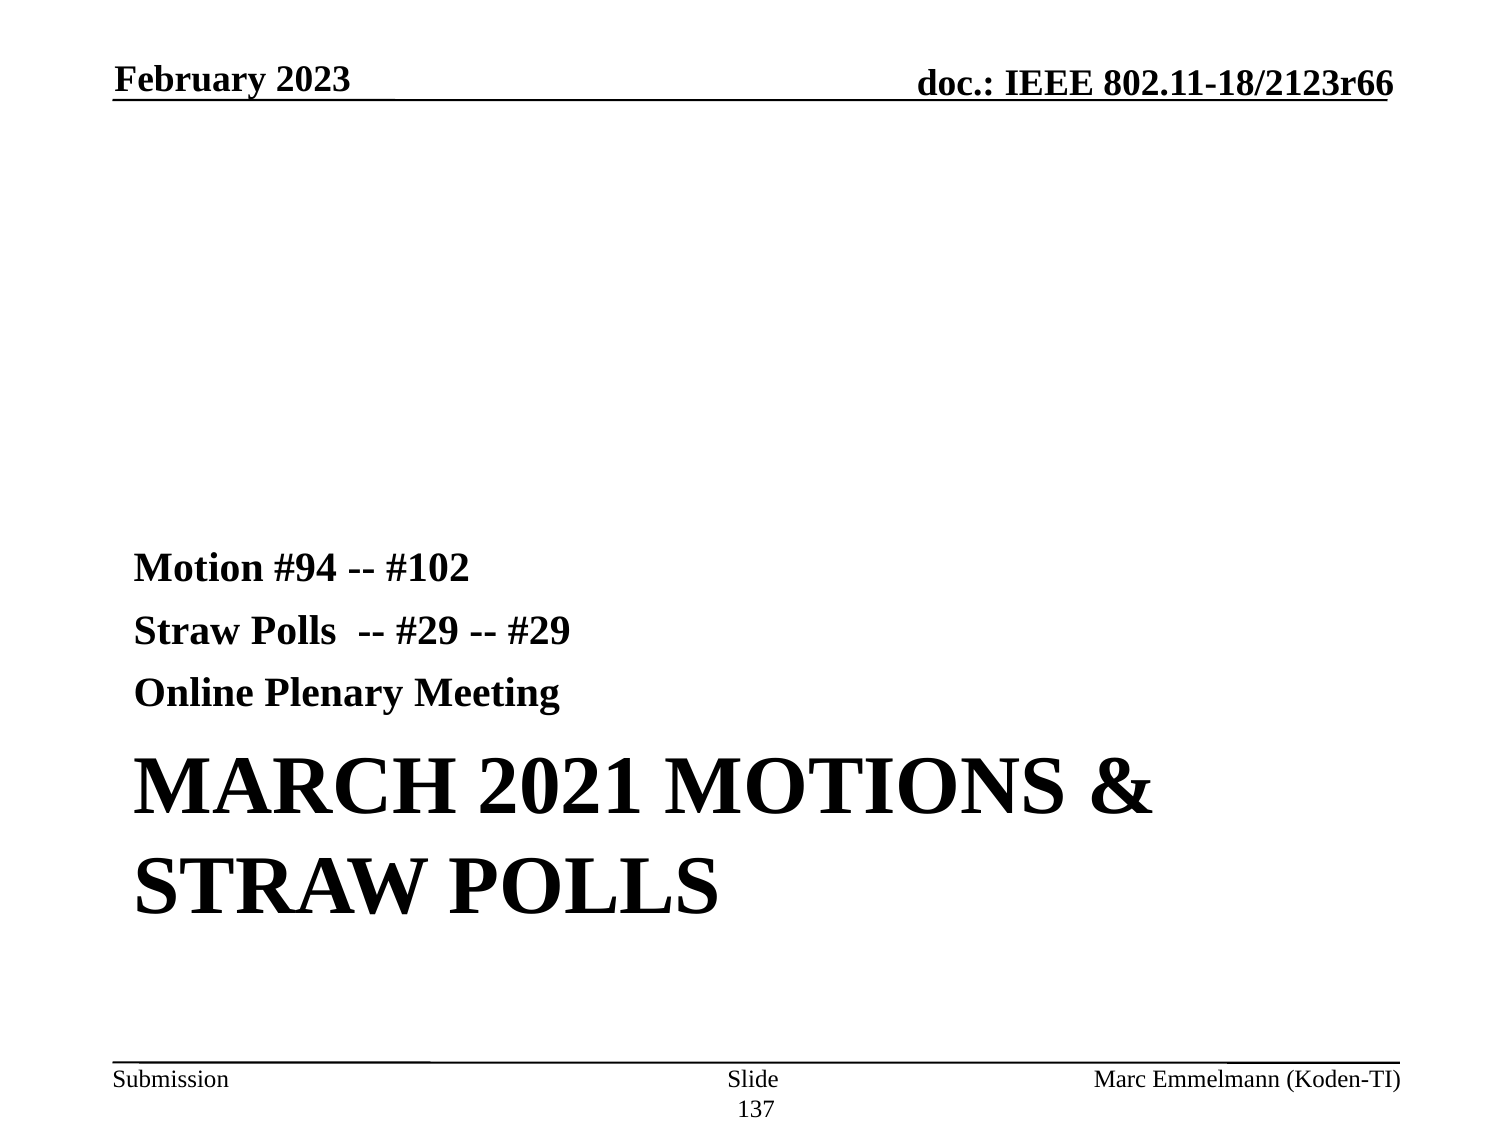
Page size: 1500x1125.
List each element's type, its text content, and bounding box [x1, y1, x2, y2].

list Motion #94 -- #102 Straw Polls -- #29 -- #29 Online Plenary Meeting [118, 476, 1394, 724]
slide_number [114, 54, 423, 100]
title March 2021 Motions & Straw Polls [118, 724, 1394, 947]
footer Marc Emmelmann (Koden-TI) [878, 1061, 1402, 1093]
slide_number Slide 137 [712, 1061, 800, 1123]
